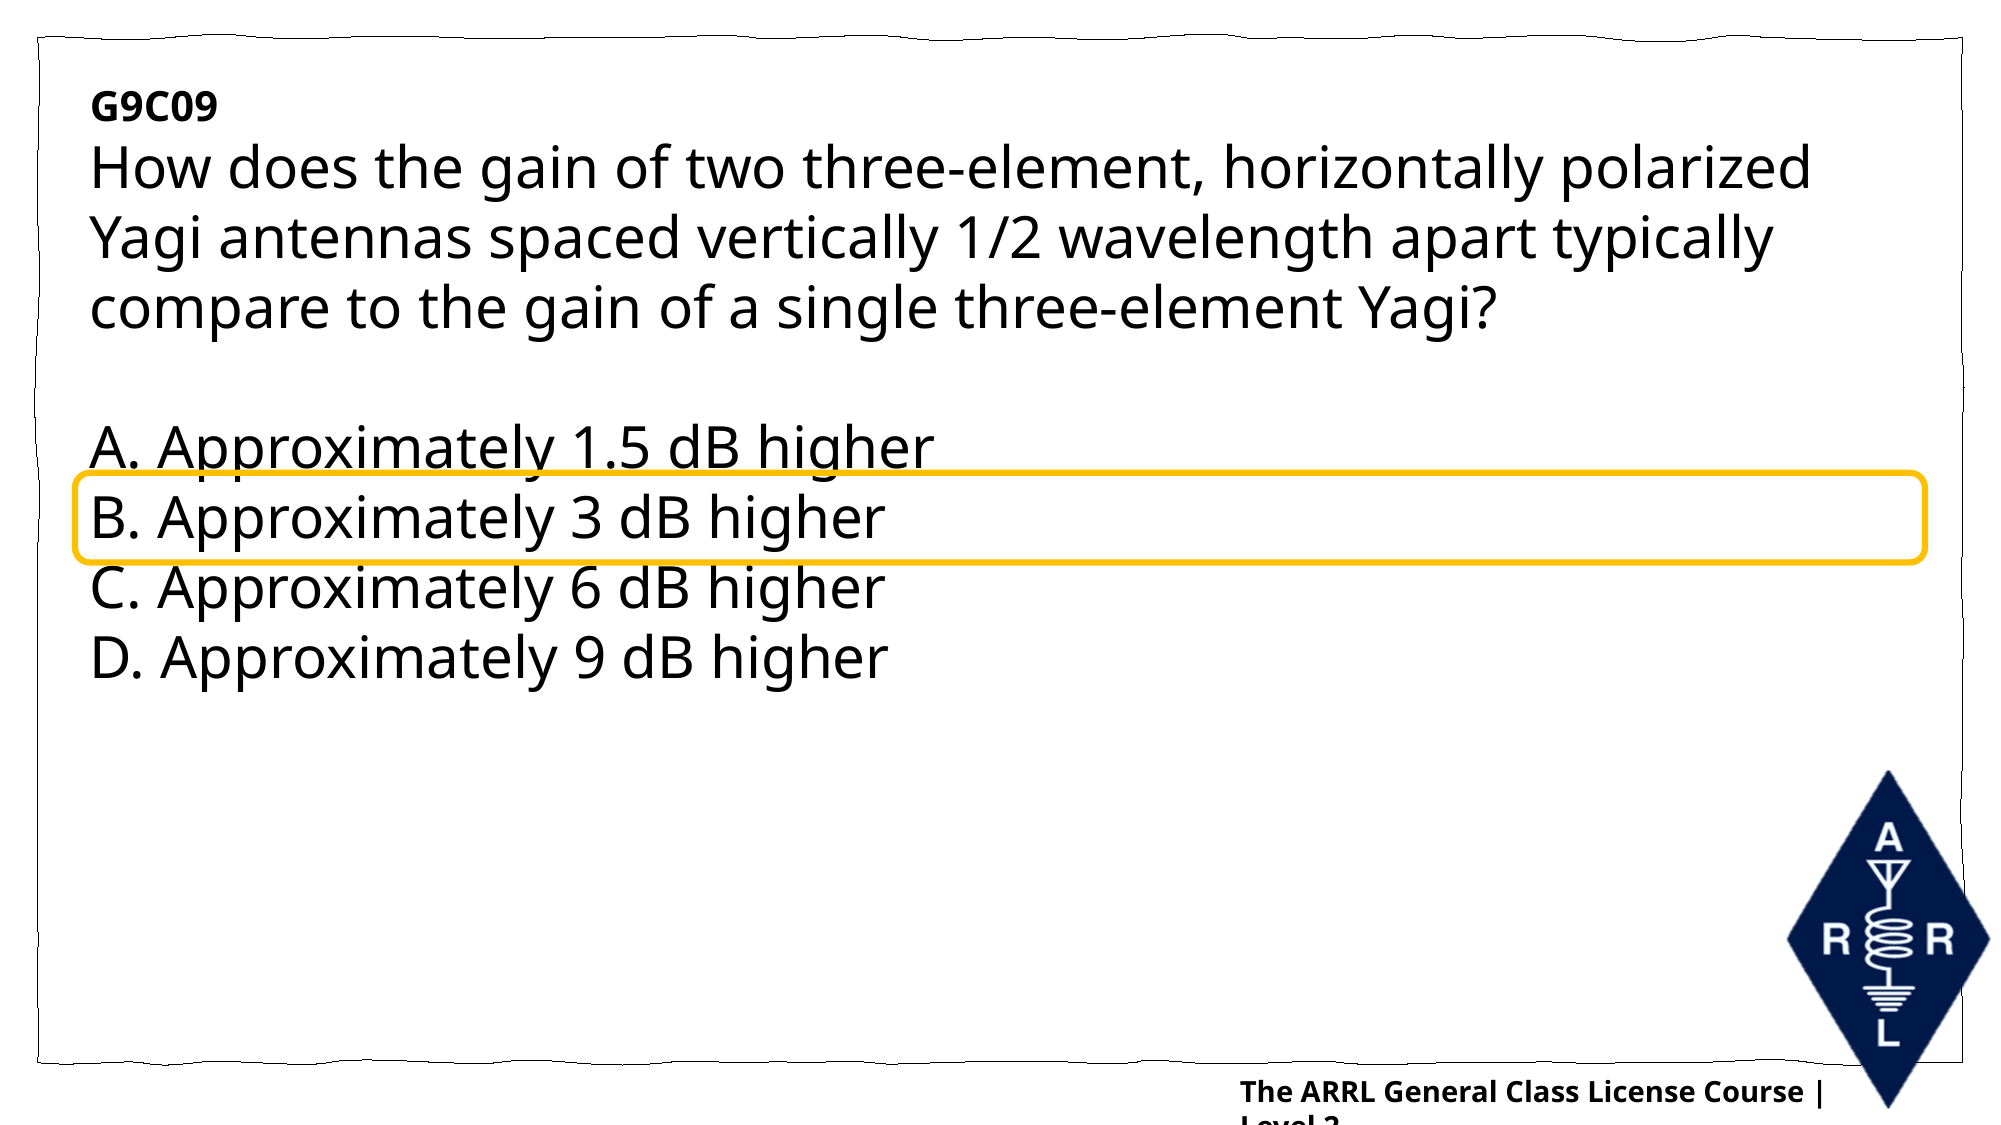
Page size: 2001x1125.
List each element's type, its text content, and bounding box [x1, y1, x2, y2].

text_box G9C09 How does the gain of two three-element, horizontally polarized Yagi antennas spaced vertically 1/2 wavelength apart typically compare to the gain of a single three-element Yagi? A. Approximately 1.5 dB higher B. Approximately 3 dB higher C. Approximately 6 dB higher D. Approximately 9 dB higher [75, 72, 1850, 479]
picture [1773, 752, 1999, 1125]
text_box G9C09 How does the gain of two three-element, horizontally polarized Yagi antennas spaced vertically 1/2 wavelength apart typically compare to the gain of a single three-element Yagi? A. Approximately 1.5 dB higher B. Approximately 3 dB higher C. Approximately 6 dB higher D. Approximately 9 dB higher [75, 556, 1850, 698]
text_box [73, 471, 1927, 564]
